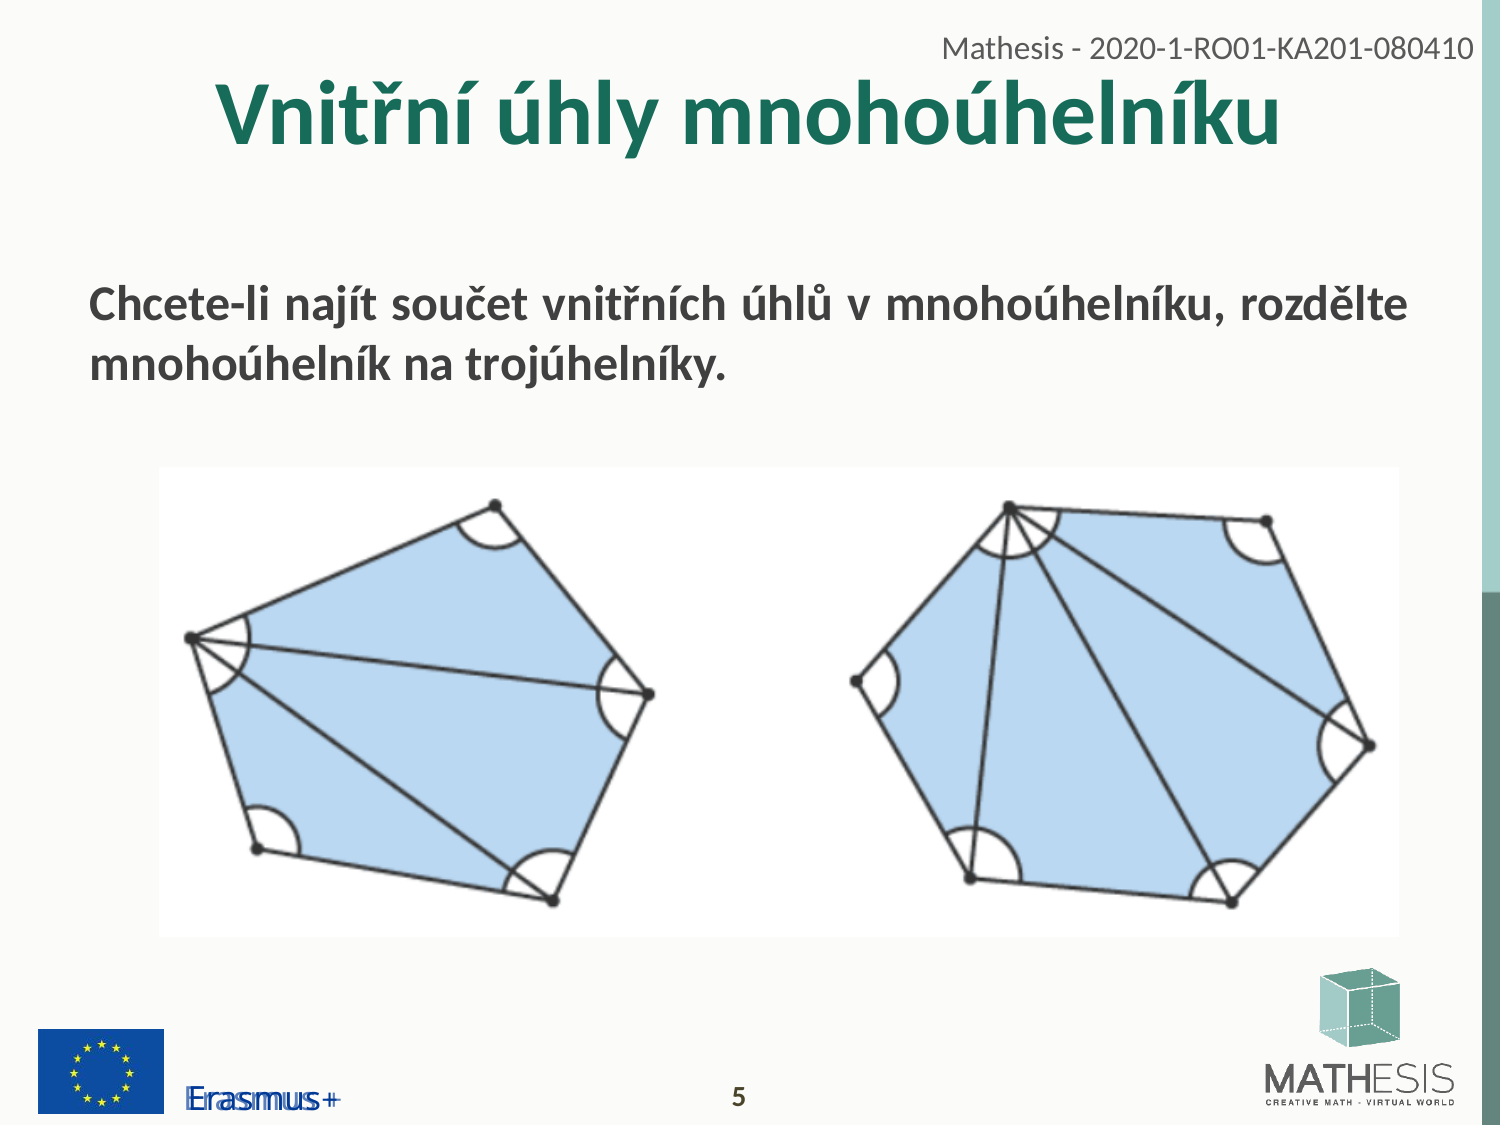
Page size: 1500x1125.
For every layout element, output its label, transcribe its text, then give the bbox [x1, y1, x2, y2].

picture [38, 1029, 164, 1114]
list Chcete-li najít součet vnitřních úhlů v mnohoúhelníku, rozdělte mnohoúhelník na trojúhelníky. [75, 262, 1425, 1005]
picture [159, 467, 1399, 937]
title Vnitřní úhly mnohoúhelníku [75, 45, 1425, 233]
